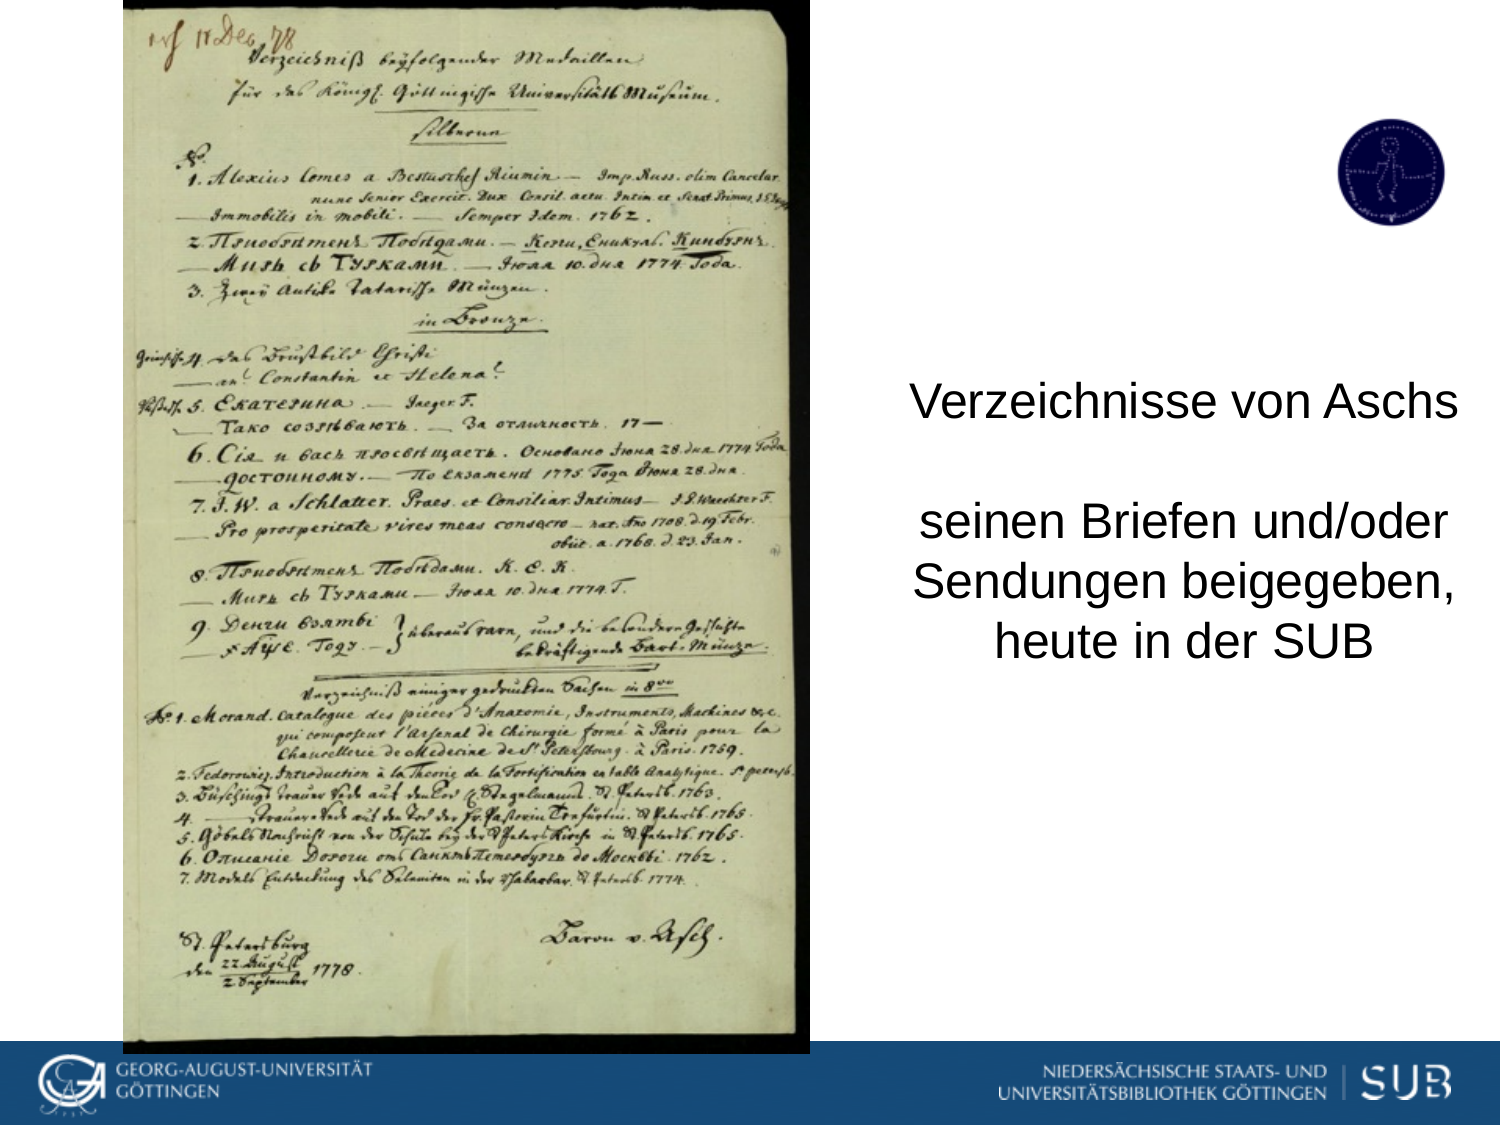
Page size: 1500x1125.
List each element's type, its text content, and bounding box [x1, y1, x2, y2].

picture [0, 0, 1500, 1125]
text_box Verzeichnisse von Aschs seinen Briefen und/oder Sendungen beigegeben, heute in der SUB [894, 361, 1475, 677]
picture [1332, 113, 1451, 232]
